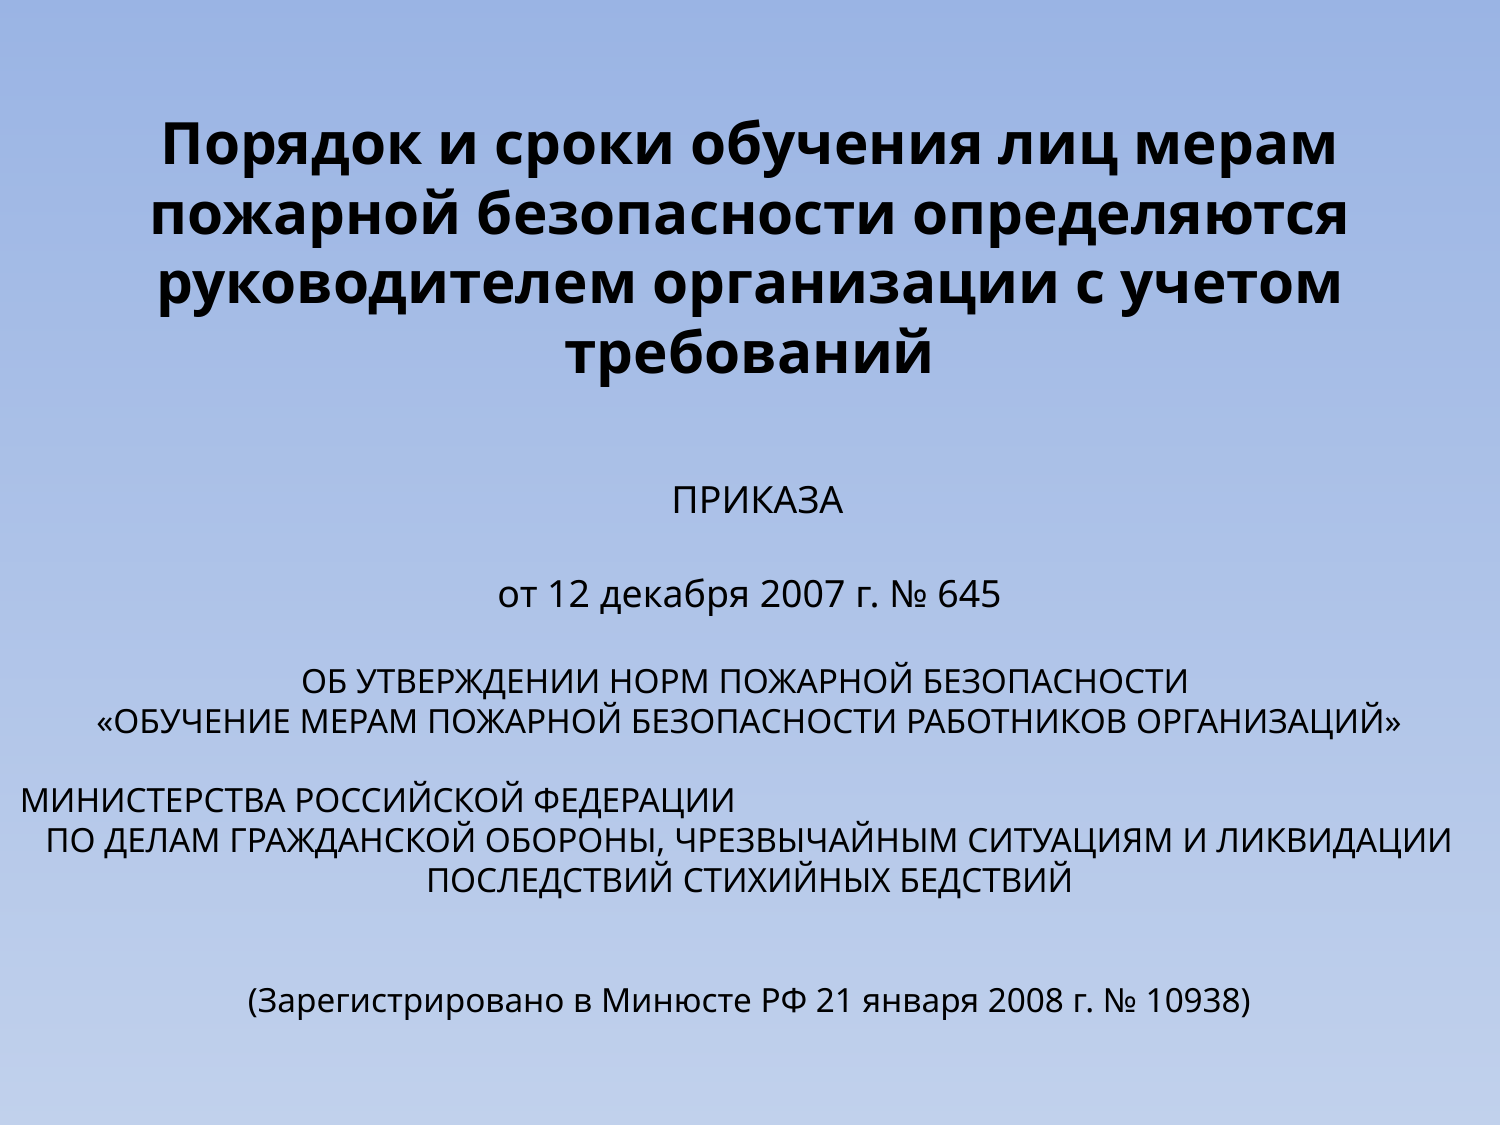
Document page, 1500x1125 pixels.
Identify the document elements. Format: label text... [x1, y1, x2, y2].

title Порядок и сроки обучения лиц мерам пожарной безопасности определяются руководителем организации с учетом требований ПРИКАЗА от 12 декабря 2007 г. № 645 ОБ УТВЕРЖДЕНИИ НОРМ ПОЖАРНОЙ БЕЗОПАСНОСТИ «ОБУЧЕНИЕ МЕРАМ ПОЖАРНОЙ БЕЗОПАСНОСТИ РАБОТНИКОВ ОРГАНИЗАЦИЙ» МИНИСТЕРСТВА РОССИЙСКОЙ ФЕДЕРАЦИИ ПО ДЕЛАМ ГРАЖДАНСКОЙ ОБОРОНЫ, ЧРЕЗВЫЧАЙНЫМ СИТУАЦИЯМ И ЛИКВИДАЦИИ ПОСЛЕДСТВИЙ СТИХИЙНЫХ БЕДСТВИЙ (Зарегистрировано в Минюсте РФ 21 января 2008 г. № 10938) [0, 0, 1500, 1125]
